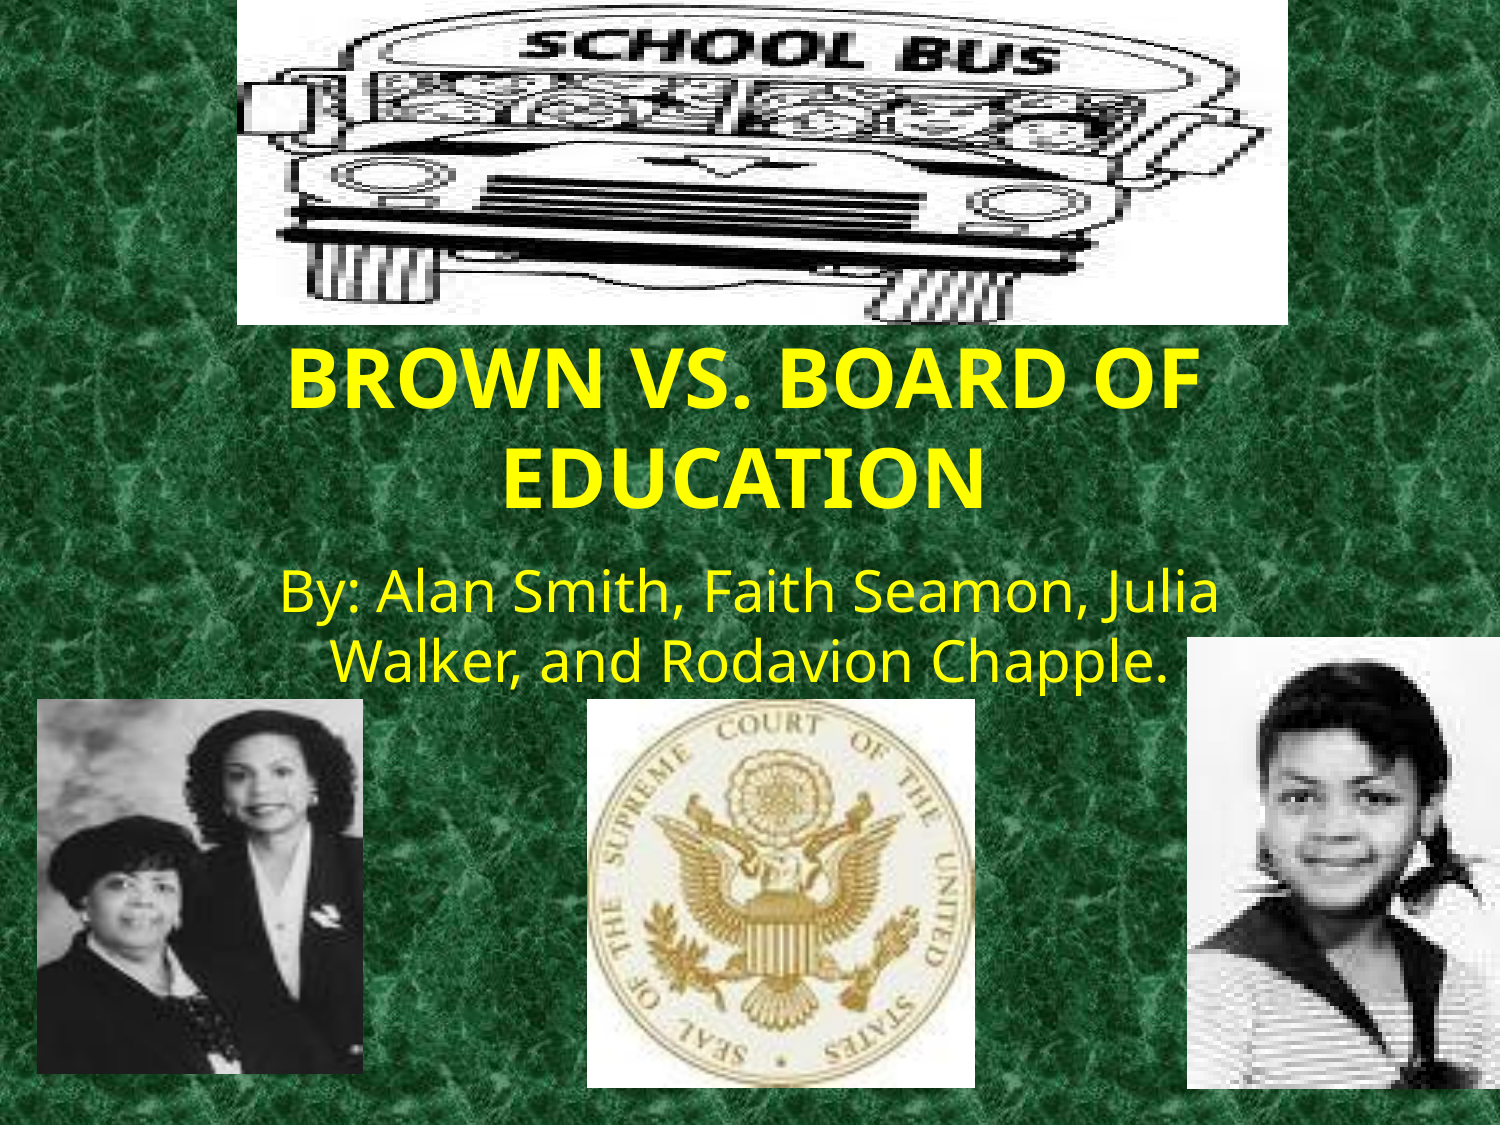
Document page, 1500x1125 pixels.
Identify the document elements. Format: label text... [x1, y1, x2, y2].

picture [0, 0, 1500, 1125]
subtitle By: Alan Smith, Faith Seamon, Julia Walker, and Rodavion Chapple. [225, 546, 1275, 834]
title Brown vs. Board of Education [69, 224, 1420, 525]
